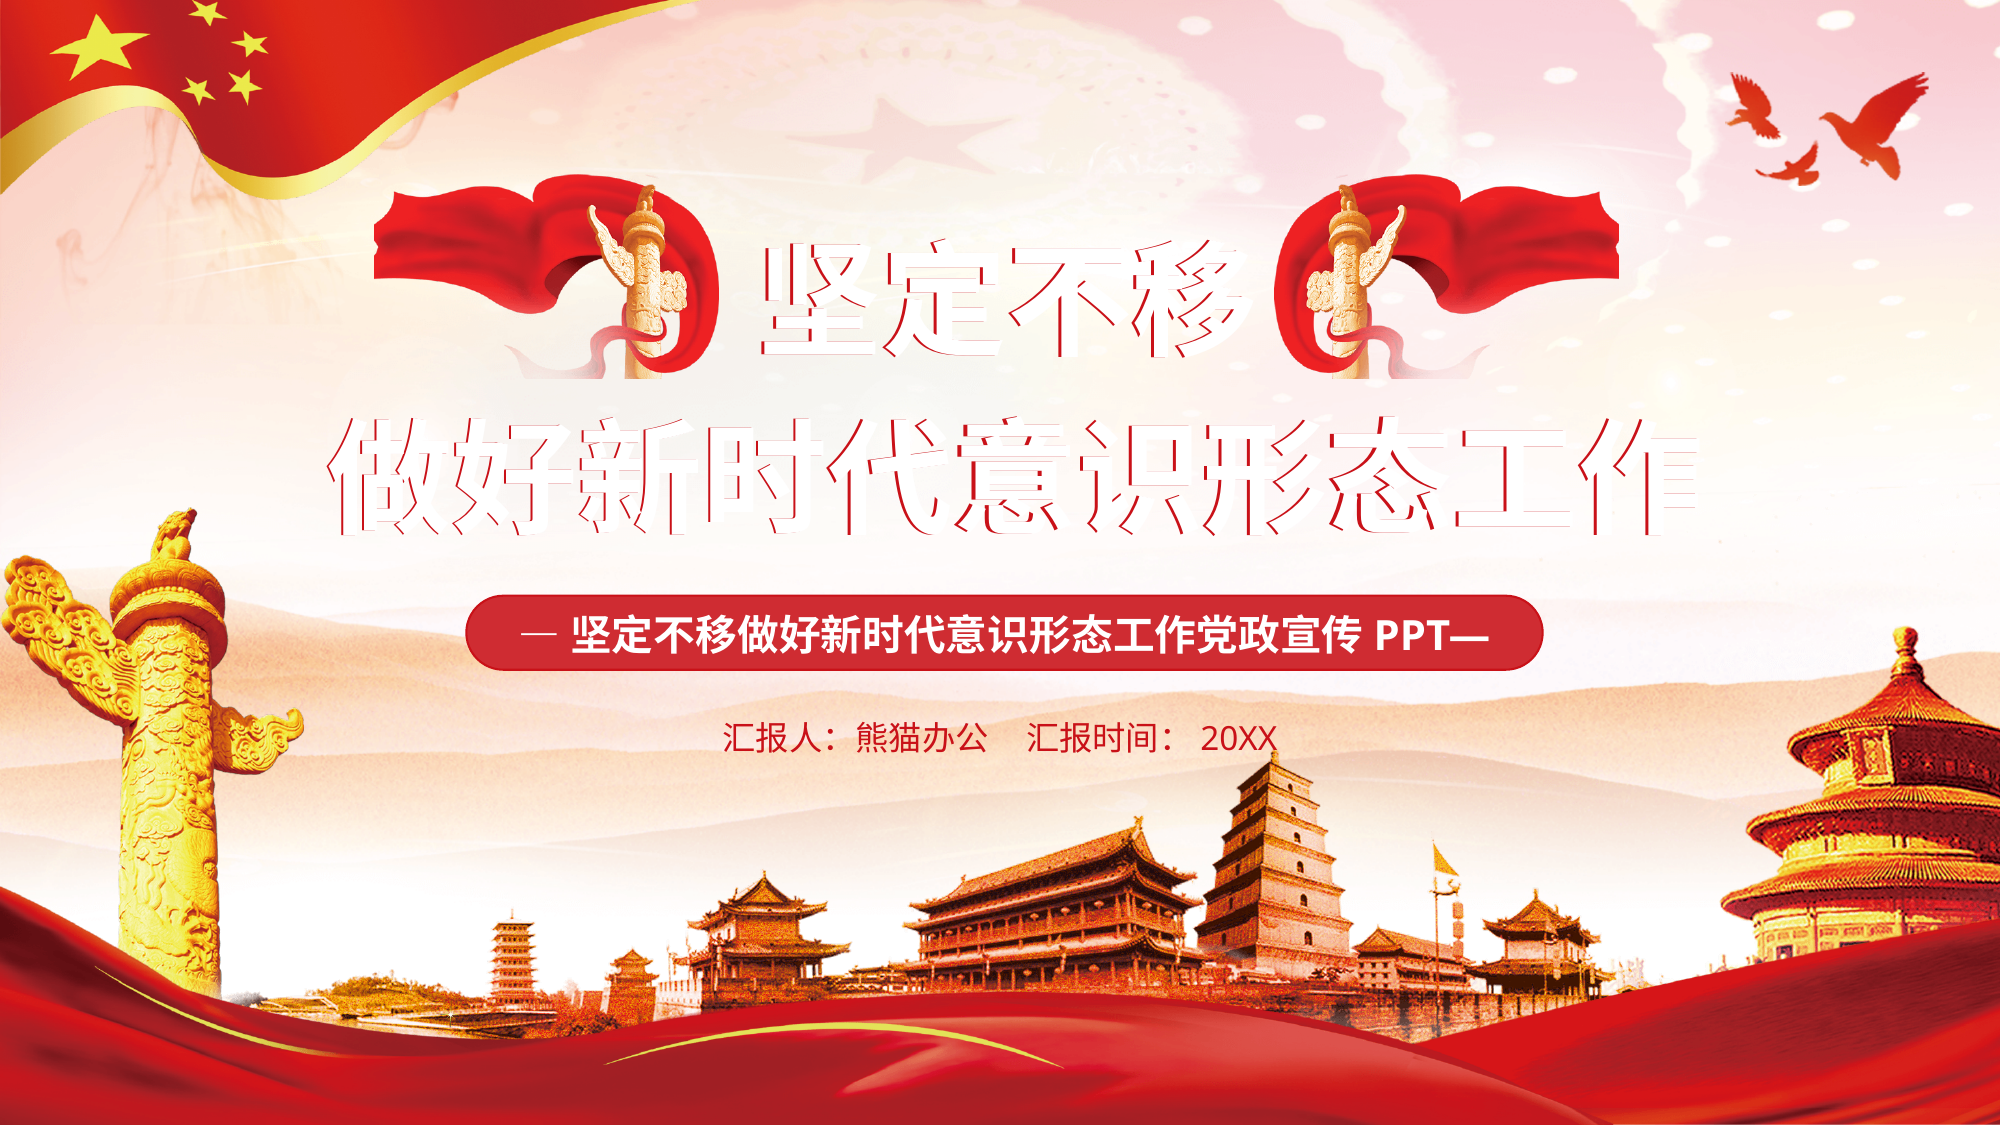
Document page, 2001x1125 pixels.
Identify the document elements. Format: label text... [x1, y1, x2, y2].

picture [0, 0, 2000, 1125]
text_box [736, 214, 1275, 381]
text_box 汇报人：熊猫办公 汇报时间：20XX [707, 709, 1293, 747]
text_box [303, 391, 1725, 559]
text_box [466, 595, 1543, 670]
